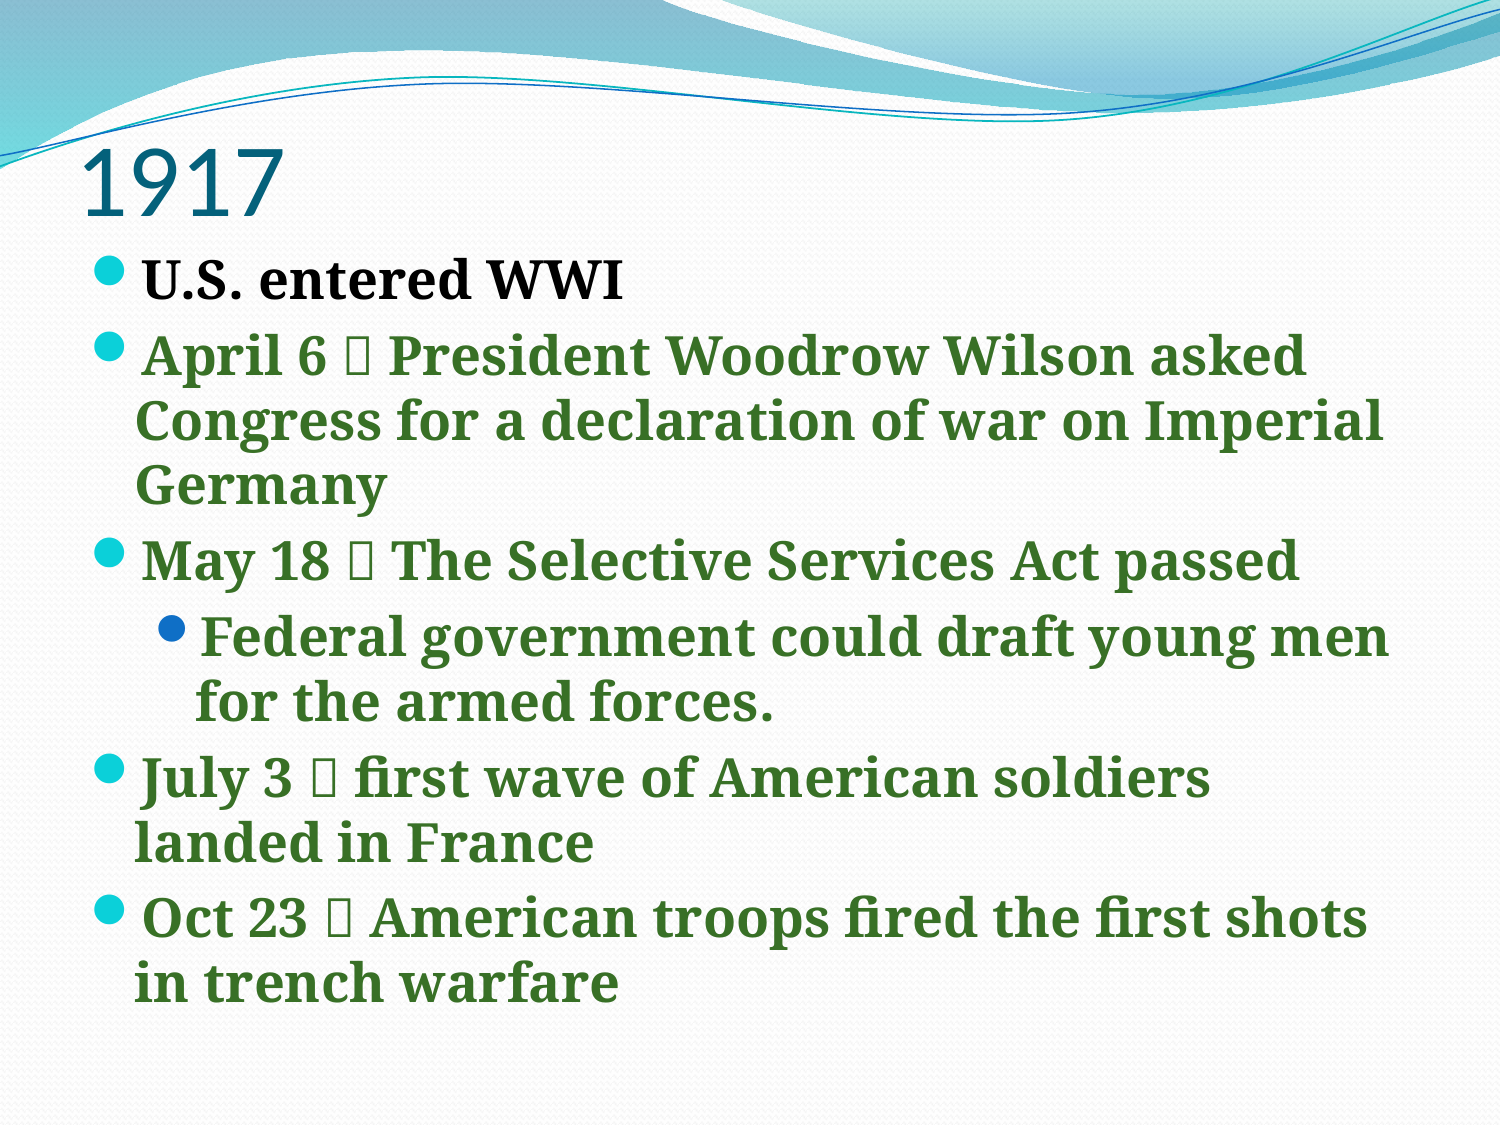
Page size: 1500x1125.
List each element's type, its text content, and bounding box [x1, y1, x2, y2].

list U.S. entered WWI April 6  President Woodrow Wilson asked Congress for a declaration of war on Imperial Germany May 18  The Selective Services Act passed Federal government could draft young men for the armed forces. July 3  first wave of American soldiers landed in France Oct 23  American troops fired the first shots in trench warfare [74, 237, 1426, 1038]
title 1917 [74, 115, 1426, 237]
